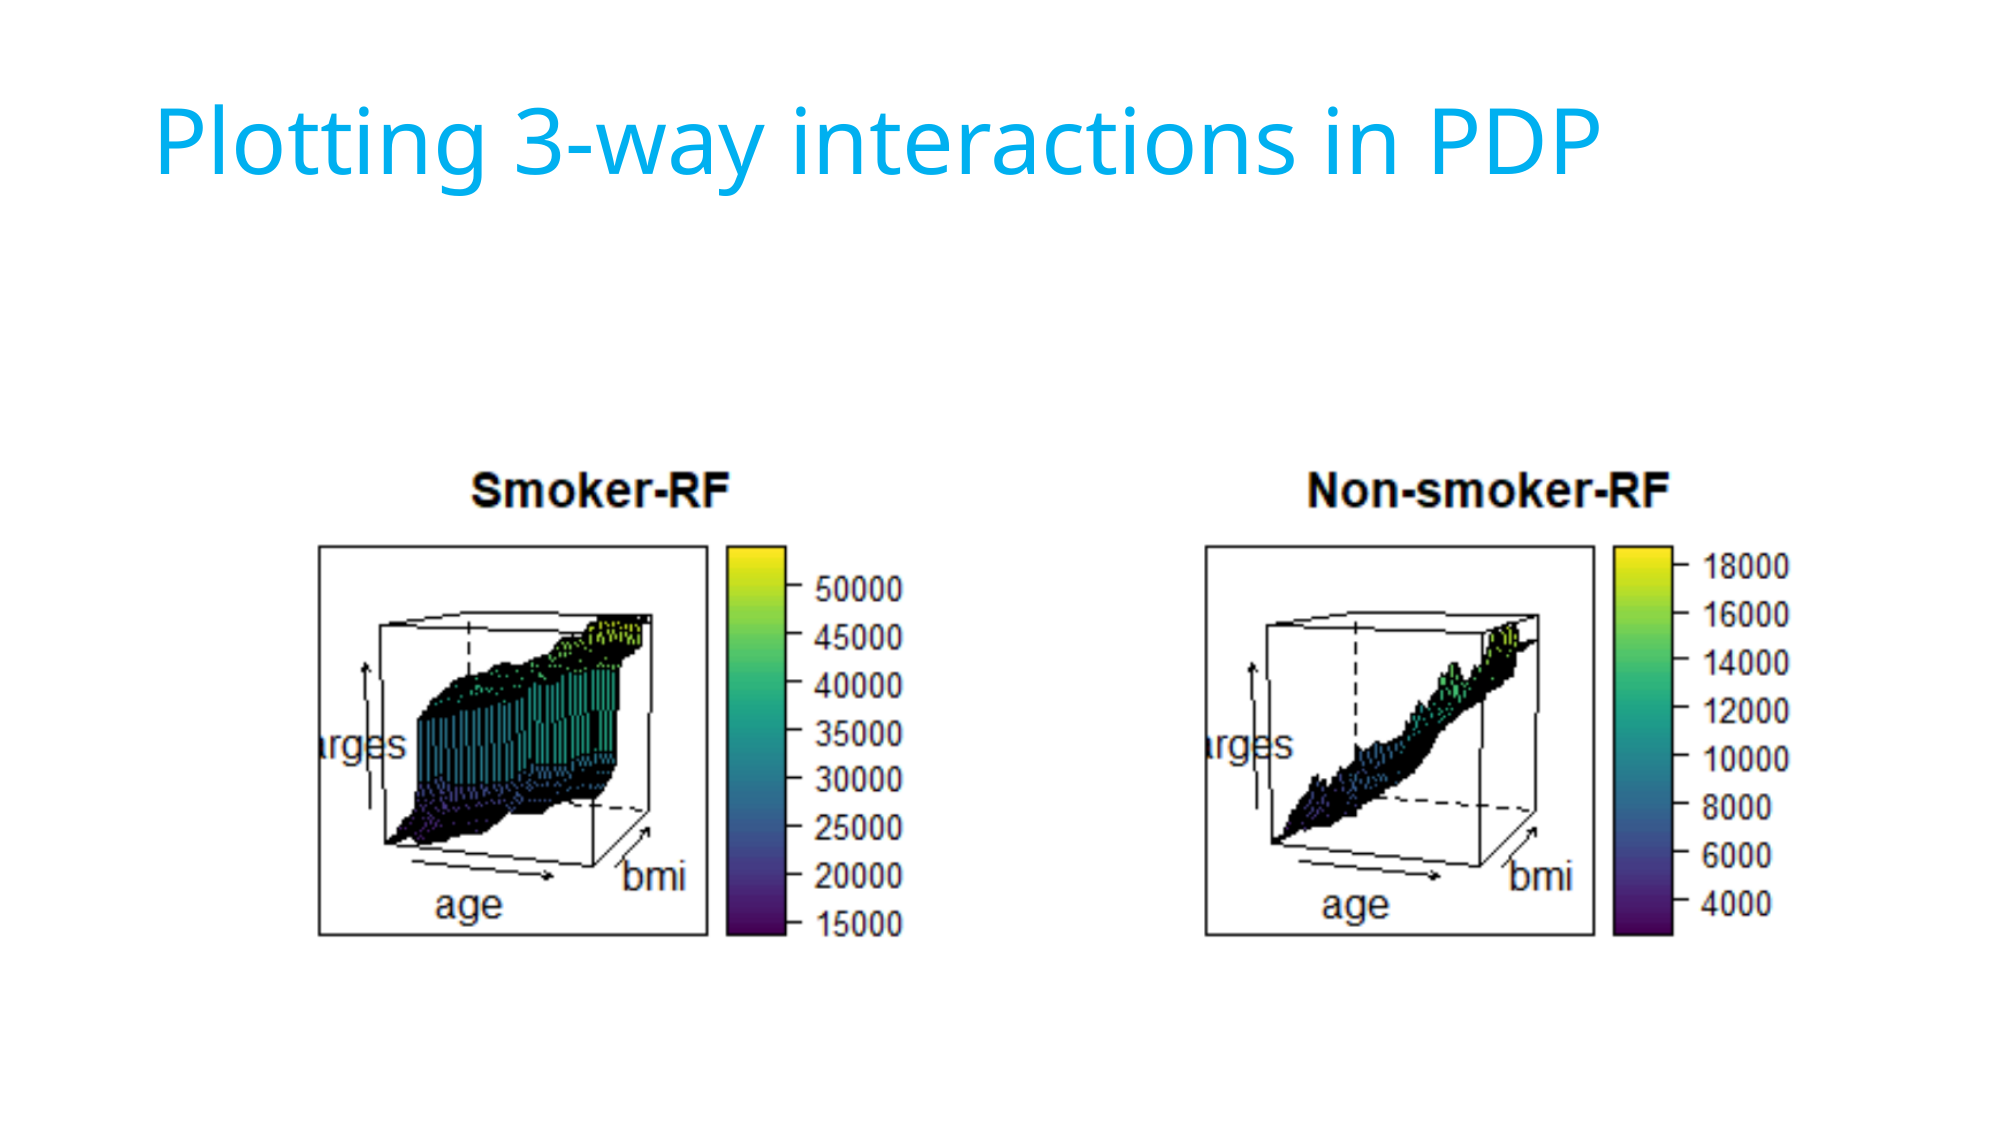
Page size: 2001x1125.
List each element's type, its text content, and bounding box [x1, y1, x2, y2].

title Plotting 3-way interactions in PDP [137, 36, 1863, 255]
picture [208, 426, 1863, 1013]
